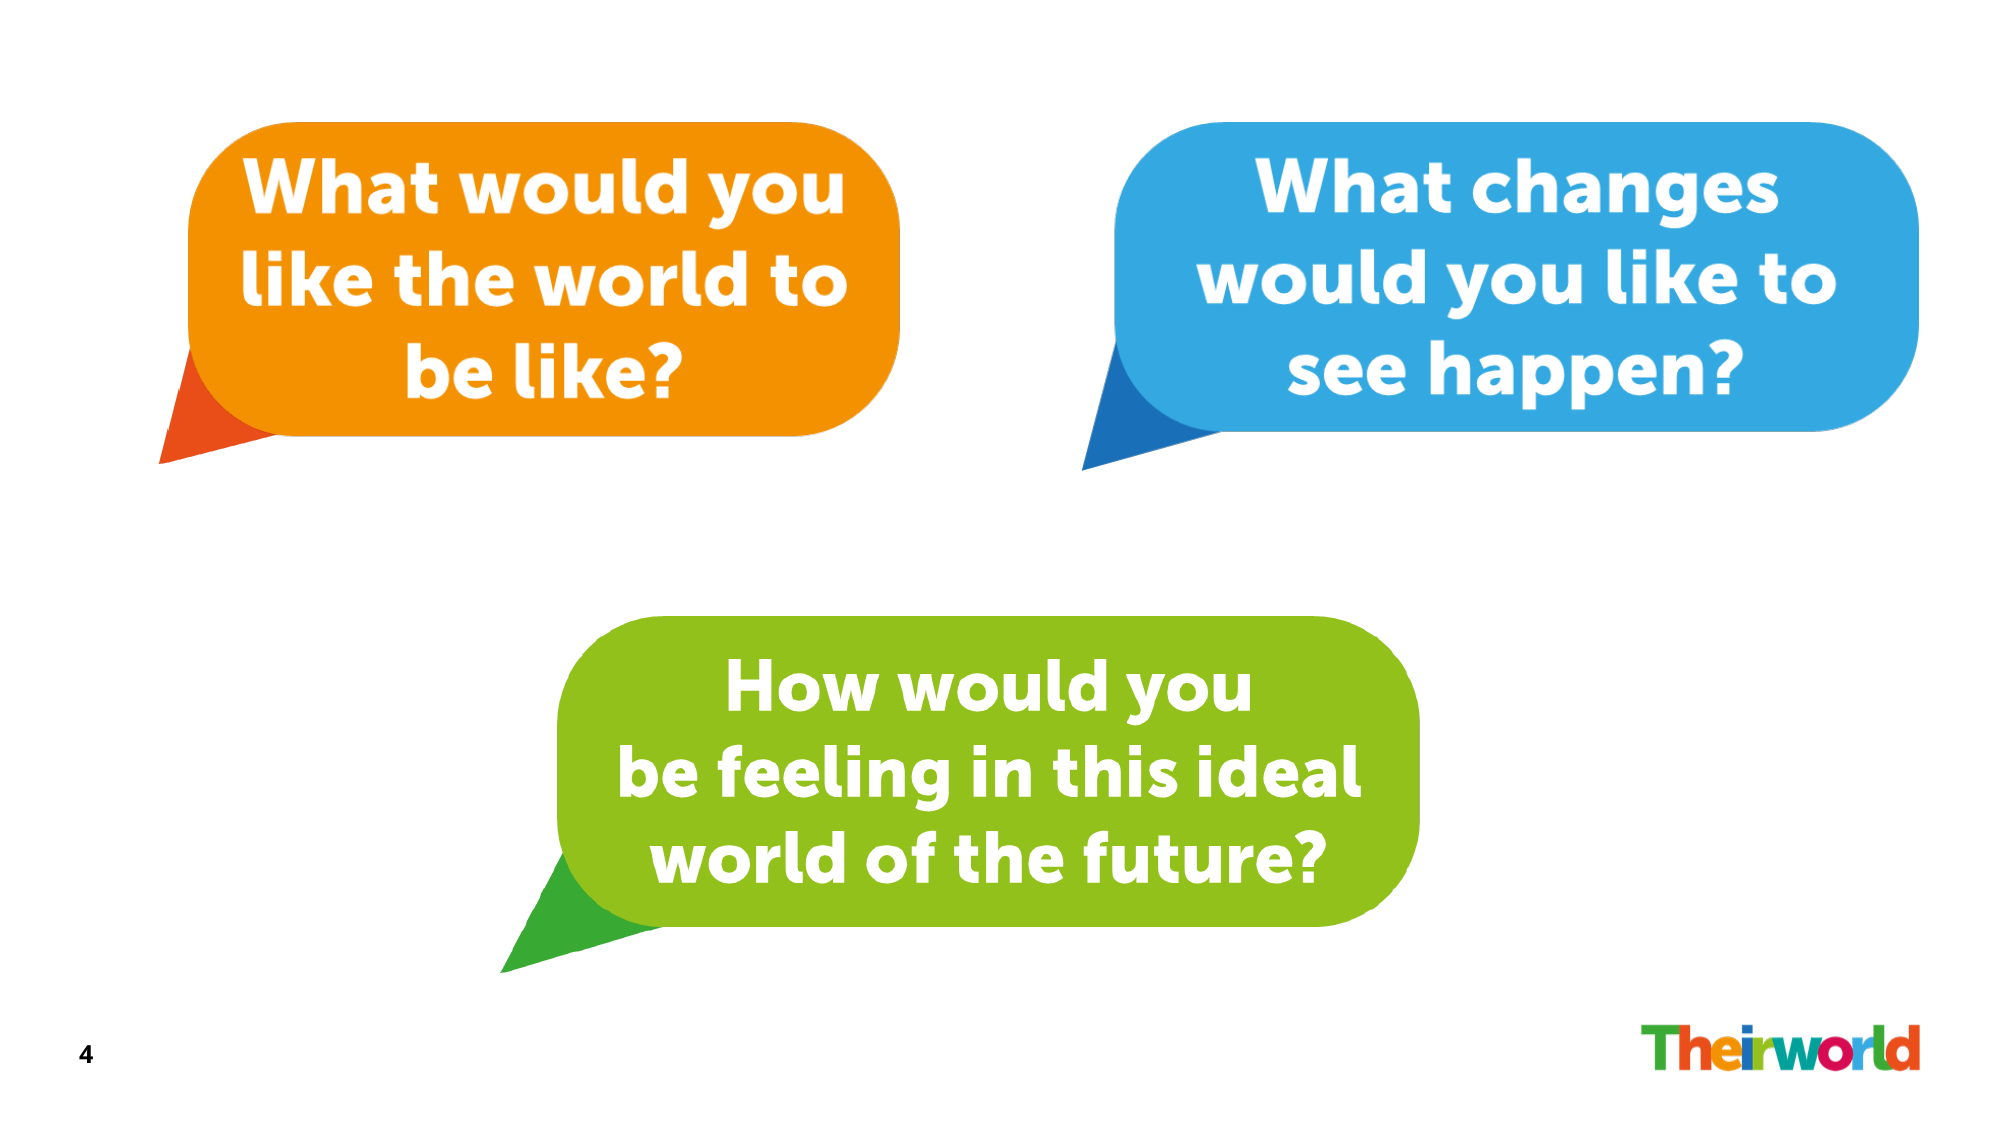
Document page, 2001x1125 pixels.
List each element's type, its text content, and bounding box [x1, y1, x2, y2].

picture [498, 616, 1420, 973]
slide_number 4 [79, 1023, 190, 1073]
picture [158, 118, 913, 465]
picture [1633, 1014, 1928, 1082]
picture [1080, 118, 1919, 471]
